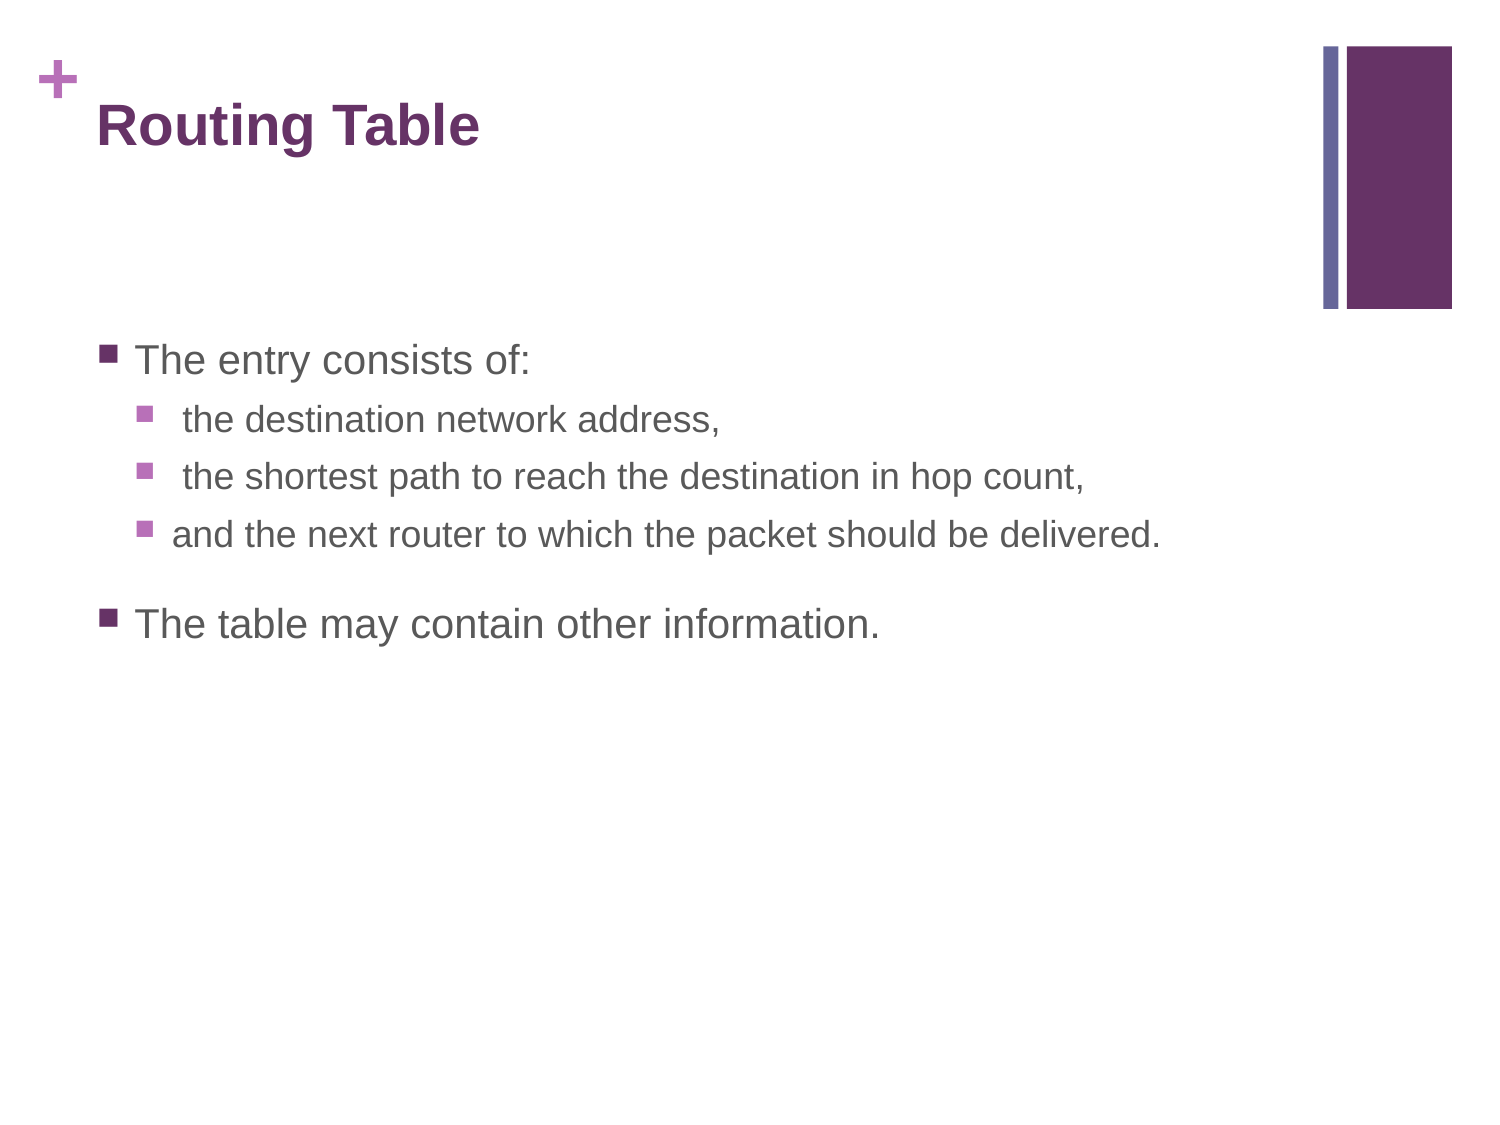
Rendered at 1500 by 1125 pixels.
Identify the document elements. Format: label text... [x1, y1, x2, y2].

list The entry consists of: the destination network address, the shortest path to reach the destination in hop count, and the next router to which the packet should be delivered. The table may contain other information. [81, 324, 1322, 1005]
title Routing Table [81, 79, 1322, 263]
